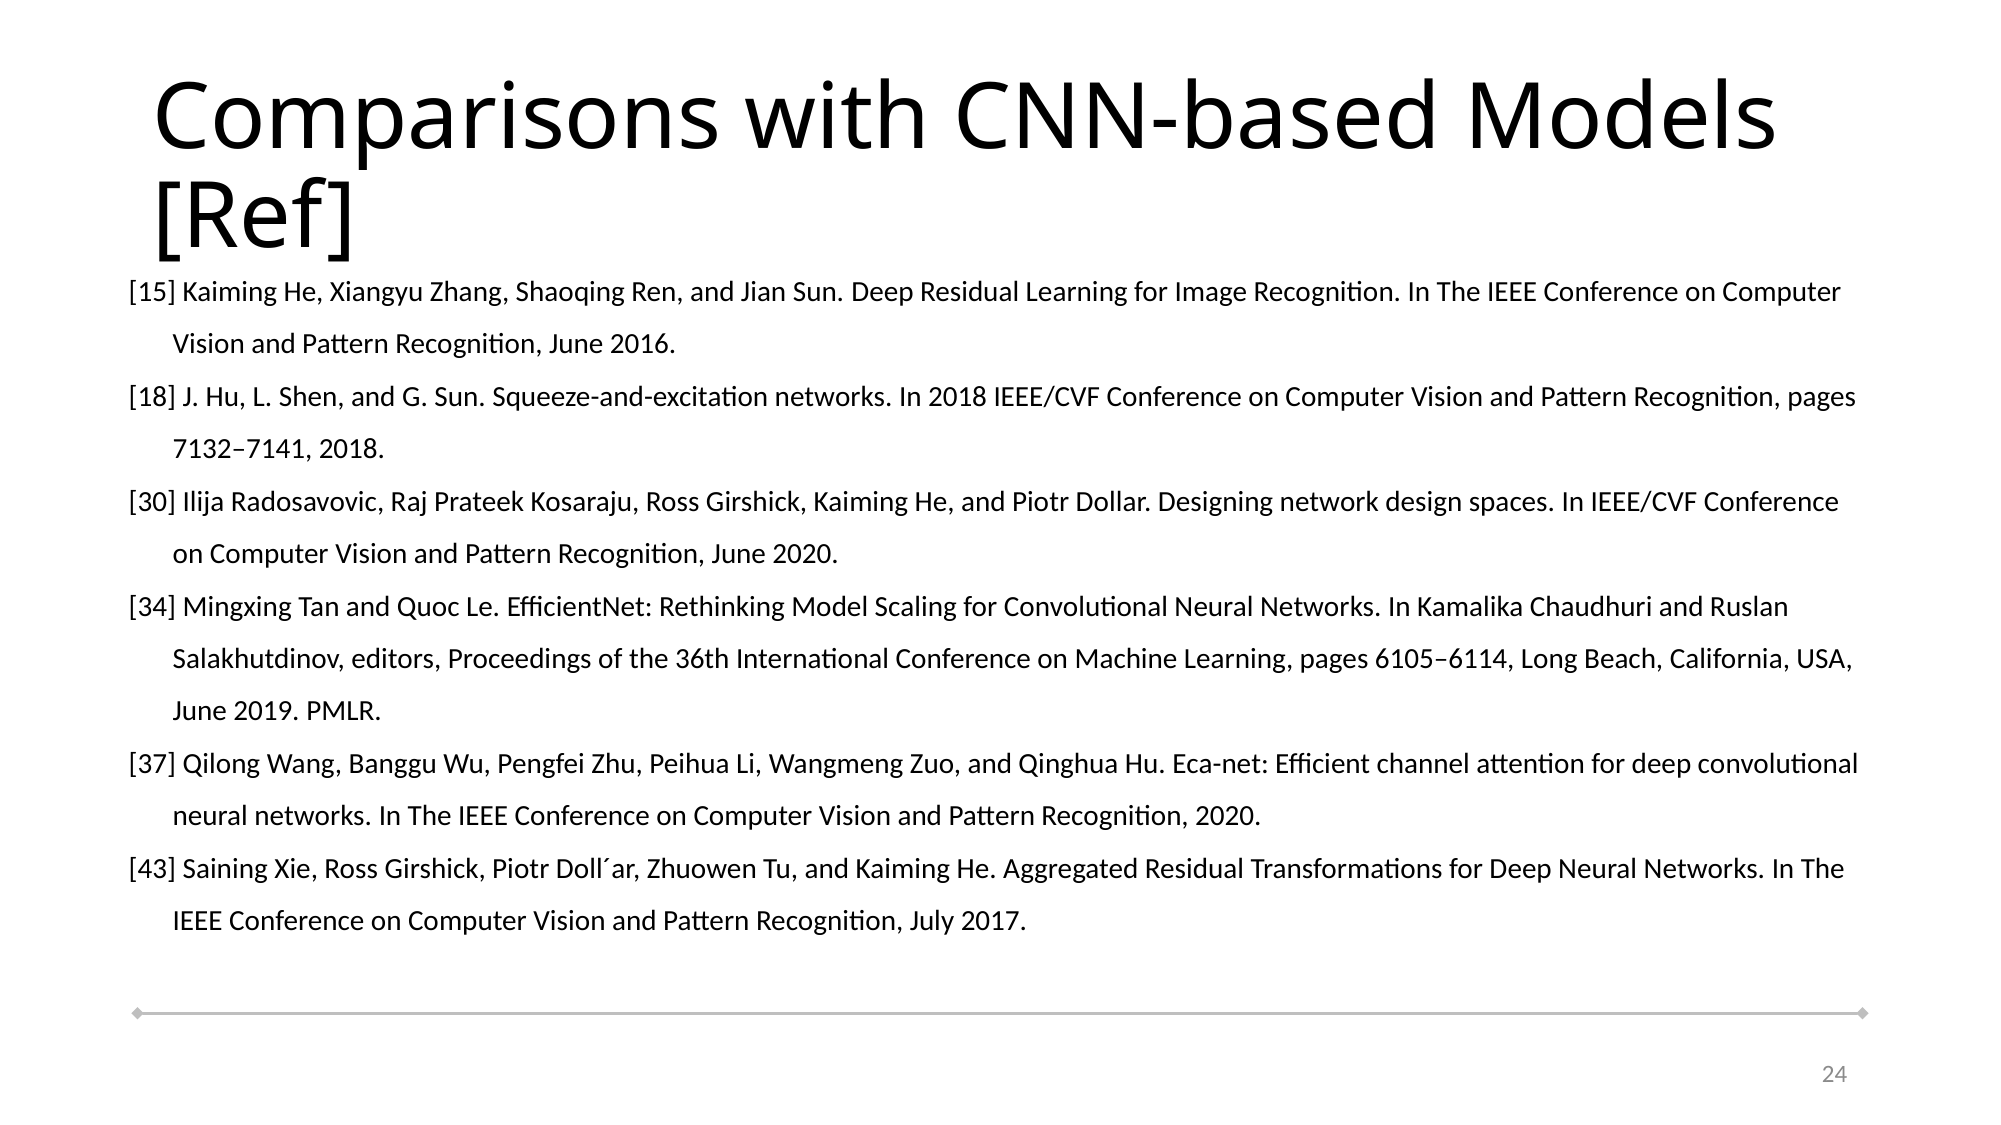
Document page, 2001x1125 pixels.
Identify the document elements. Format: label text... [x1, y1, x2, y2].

text_box [15] Kaiming He, Xiangyu Zhang, Shaoqing Ren, and Jian Sun. Deep Residual Learning for Image Recognition. In The IEEE Conference on Computer Vision and Pattern Recognition, June 2016. [18] J. Hu, L. Shen, and G. Sun. Squeeze-and-excitation networks. In 2018 IEEE/CVF Conference on Computer Vision and Pattern Recognition, pages 7132–7141, 2018. [30] Ilija Radosavovic, Raj Prateek Kosaraju, Ross Girshick, Kaiming He, and Piotr Dollar. Designing network design spaces. In IEEE/CVF Conference on Computer Vision and Pattern Recognition, June 2020. [34] Mingxing Tan and Quoc Le. EfficientNet: Rethinking Model Scaling for Convolutional Neural Networks. In Kamalika Chaudhuri and Ruslan Salakhutdinov, editors, Proceedings of the 36th International Conference on Machine Learning, pages 6105–6114, Long Beach, California, USA, June 2019. PMLR. [37] Qilong Wang, Banggu Wu, Pengfei Zhu, Peihua Li, Wangmeng Zuo, and Qinghua Hu. Eca-net: Efficient channel attention for deep convolutional neural networks. In The IEEE Conference on Computer Vision and Pattern Recognition, 2020. [43] Saining Xie, Ross Girshick, Piotr Doll´ar, Zhuowen Tu, and Kaiming He. Aggregated Residual Transformations for Deep Neural Networks. In The IEEE Conference on Computer Vision and Pattern Recognition, July 2017. [113, 247, 1886, 944]
title Comparisons with CNN-based Models [Ref] [137, 59, 1863, 278]
slide_number 24 [1412, 1042, 1863, 1103]
